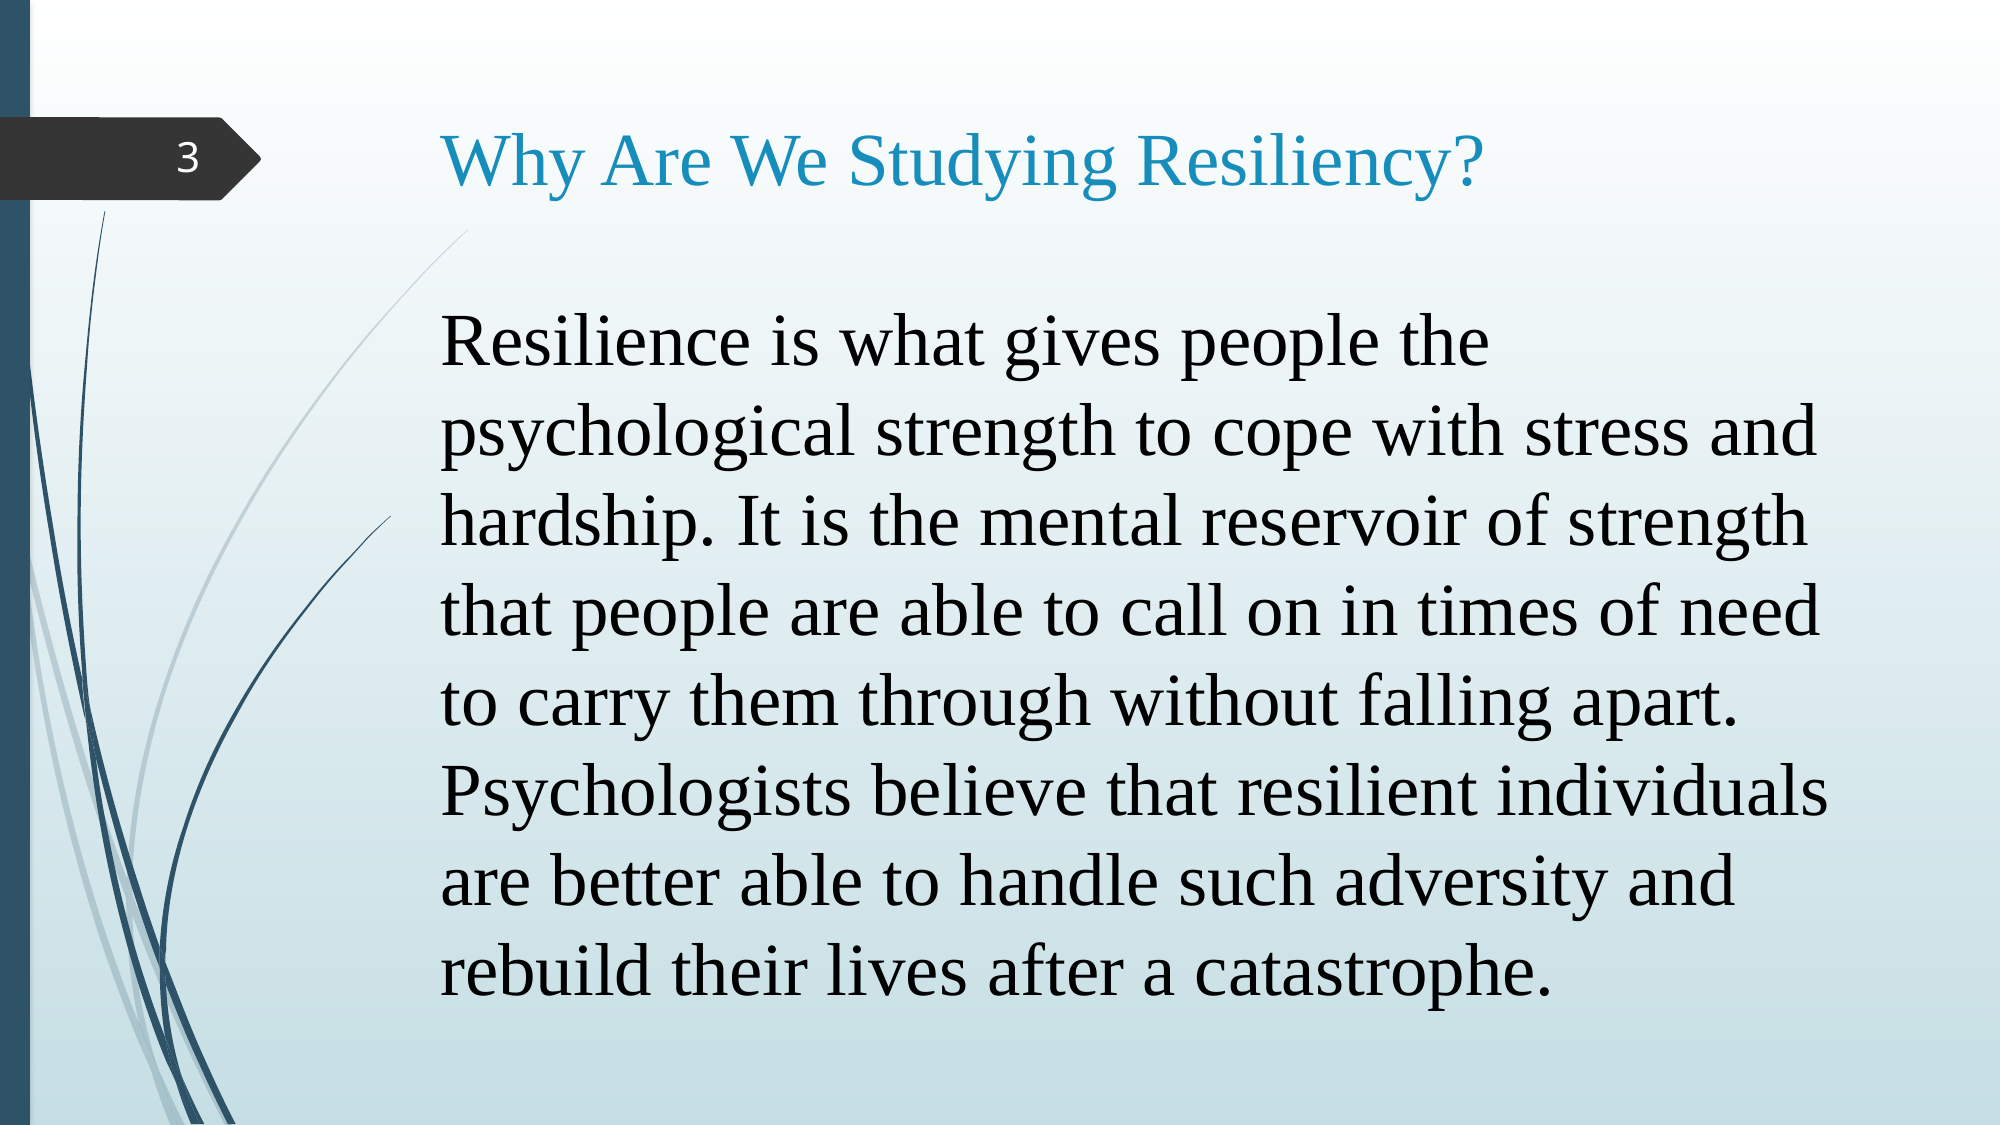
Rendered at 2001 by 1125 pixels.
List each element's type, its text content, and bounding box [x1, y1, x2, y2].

title Why Are We Studying Resiliency? Resilience is what gives people the psychological strength to cope with stress and hardship. It is the mental reservoir of strength that people are able to call on in times of need to carry them through without falling apart. Psychologists believe that resilient individuals are better able to handle such adversity and rebuild their lives after a catastrophe. [425, 102, 1888, 1083]
slide_number 3 [87, 129, 216, 190]
